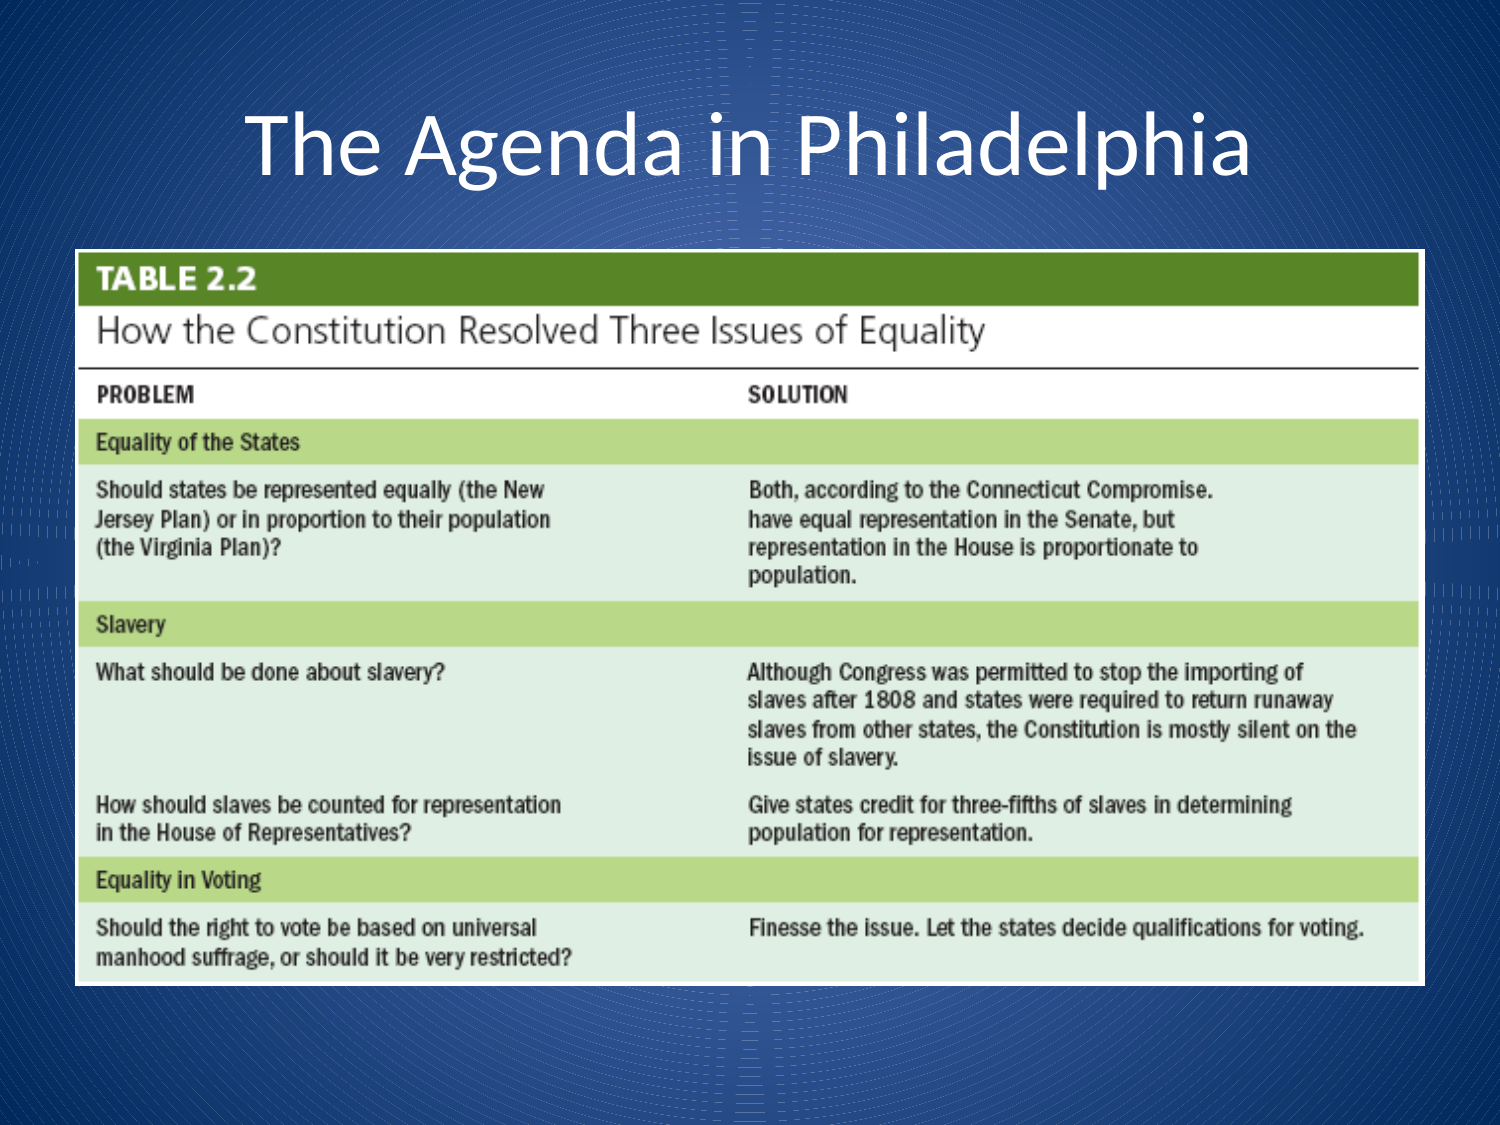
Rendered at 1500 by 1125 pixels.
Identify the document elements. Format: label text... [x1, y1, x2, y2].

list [74, 249, 1426, 986]
title The Agenda in Philadelphia [75, 45, 1425, 233]
